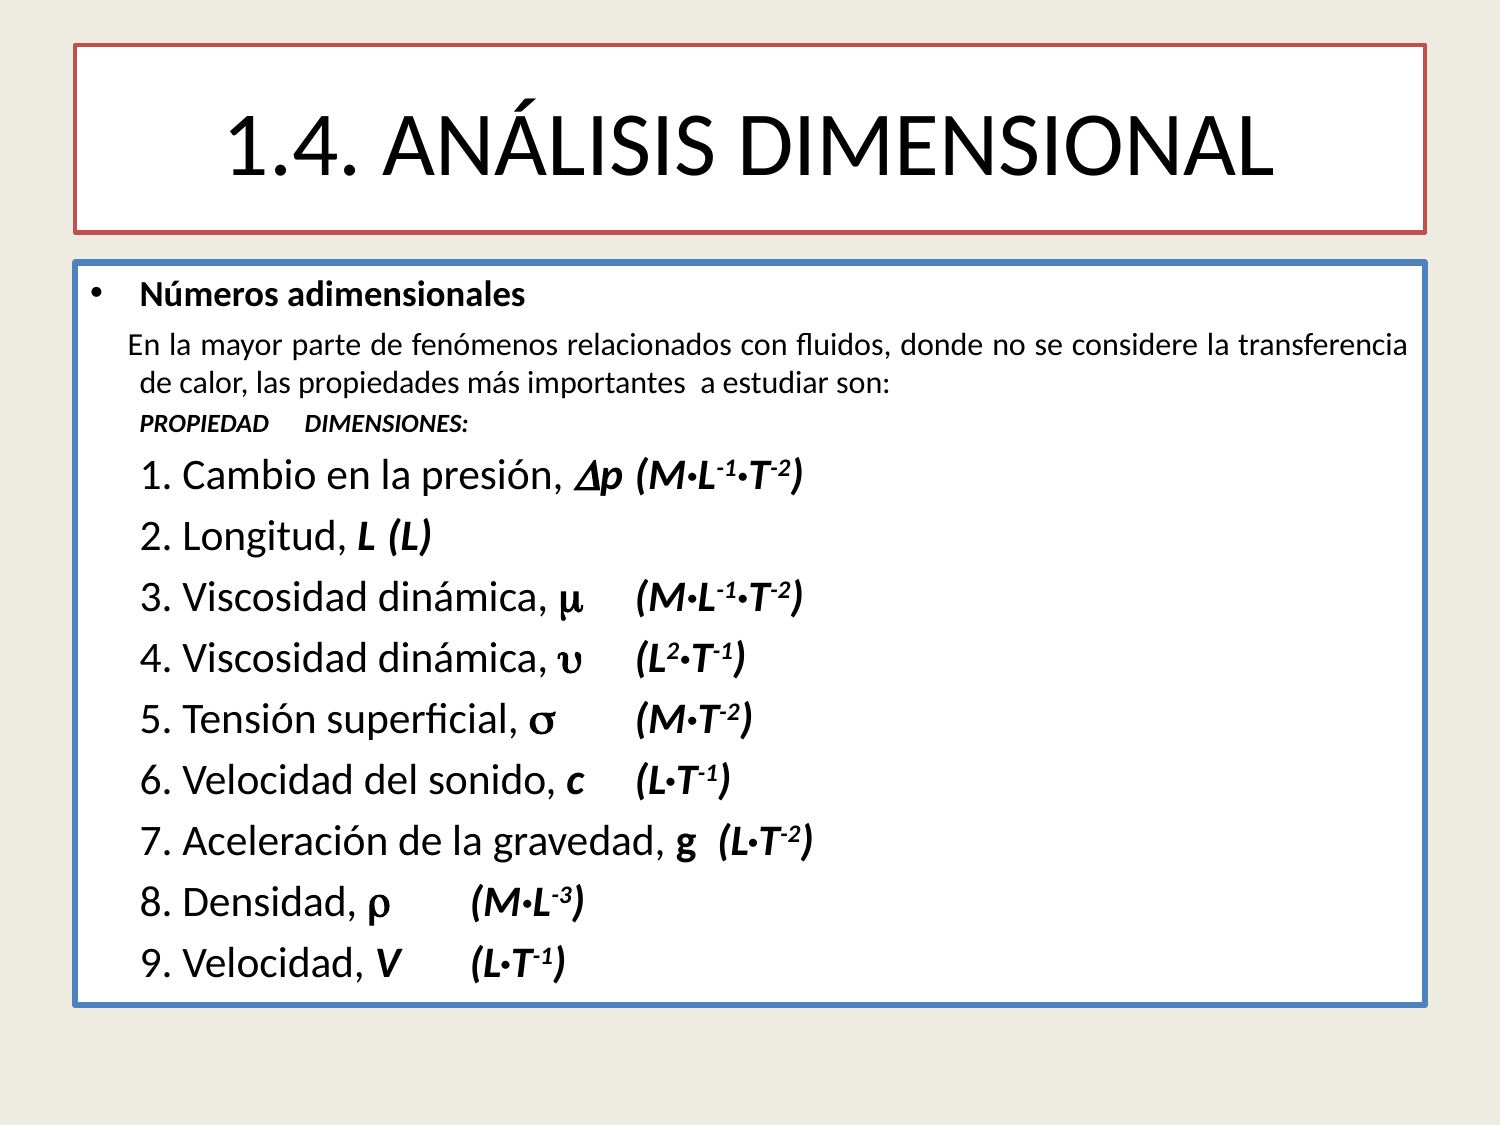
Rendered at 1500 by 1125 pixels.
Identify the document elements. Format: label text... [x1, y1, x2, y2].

title 1.4. ANÁLISIS DIMENSIONAL [73, 43, 1427, 235]
list Números adimensionales En la mayor parte de fenómenos relacionados con fluidos, donde no se considere la transferencia de calor, las propiedades más importantes a estudiar son: PROPIEDAD Dimensiones: 1. Cambio en la presión, Dp (M·L-1·T-2) 2. Longitud, L (L) 3. Viscosidad dinámica, m (M·L-1·T-2) 4. Viscosidad dinámica, u (L2·T-1) 5. Tensión superficial, s (M·T-2) 6. Velocidad del sonido, c (L·T-1) 7. Aceleración de la gravedad, g (L·T-2) 8. Densidad, r (M·L-3) 9. Velocidad, V (L·T-1) [73, 260, 1427, 1007]
